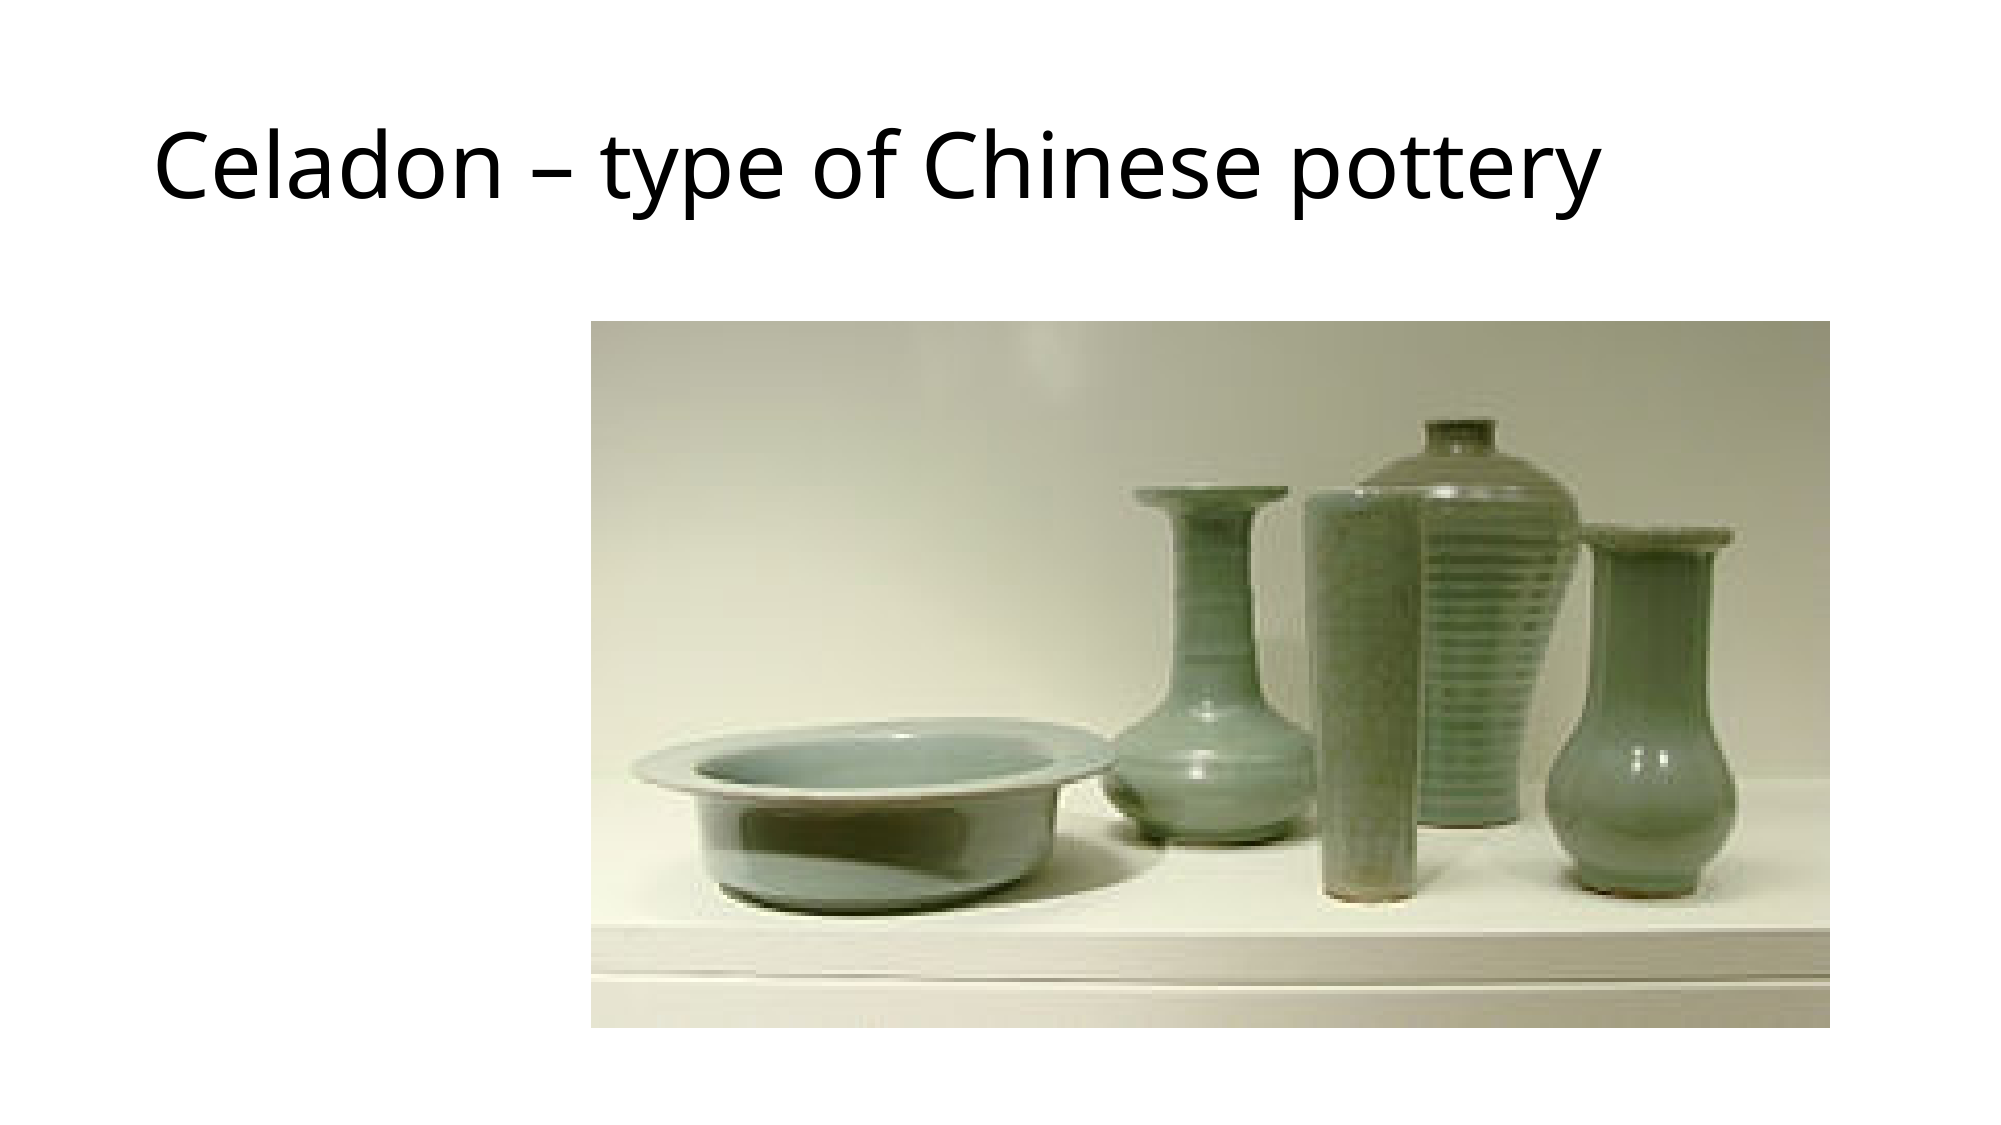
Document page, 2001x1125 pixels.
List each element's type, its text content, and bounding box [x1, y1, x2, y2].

title Celadon – type of Chinese pottery [137, 59, 1863, 278]
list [590, 321, 1830, 1028]
